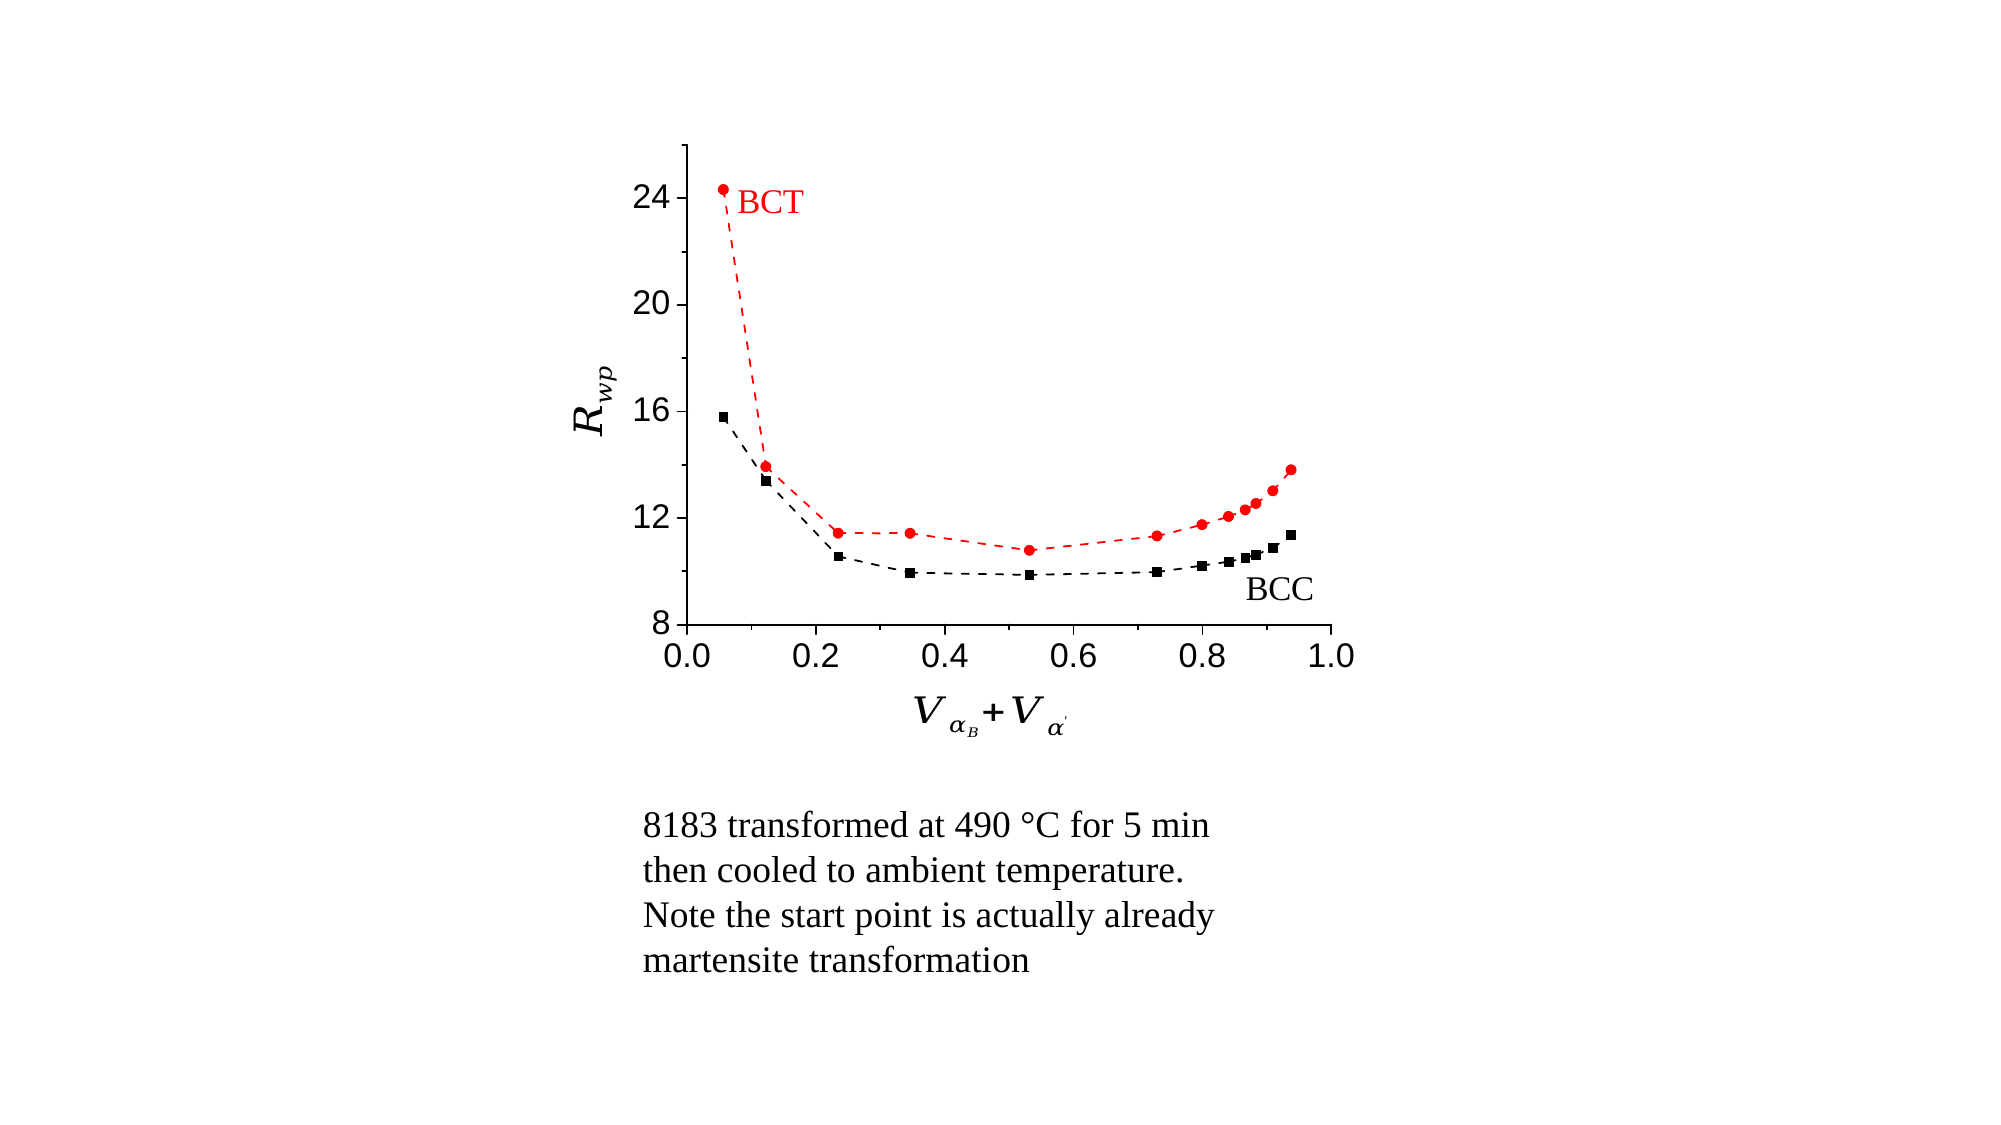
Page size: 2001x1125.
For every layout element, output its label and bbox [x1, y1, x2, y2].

text_box [518, 67, 1464, 990]
